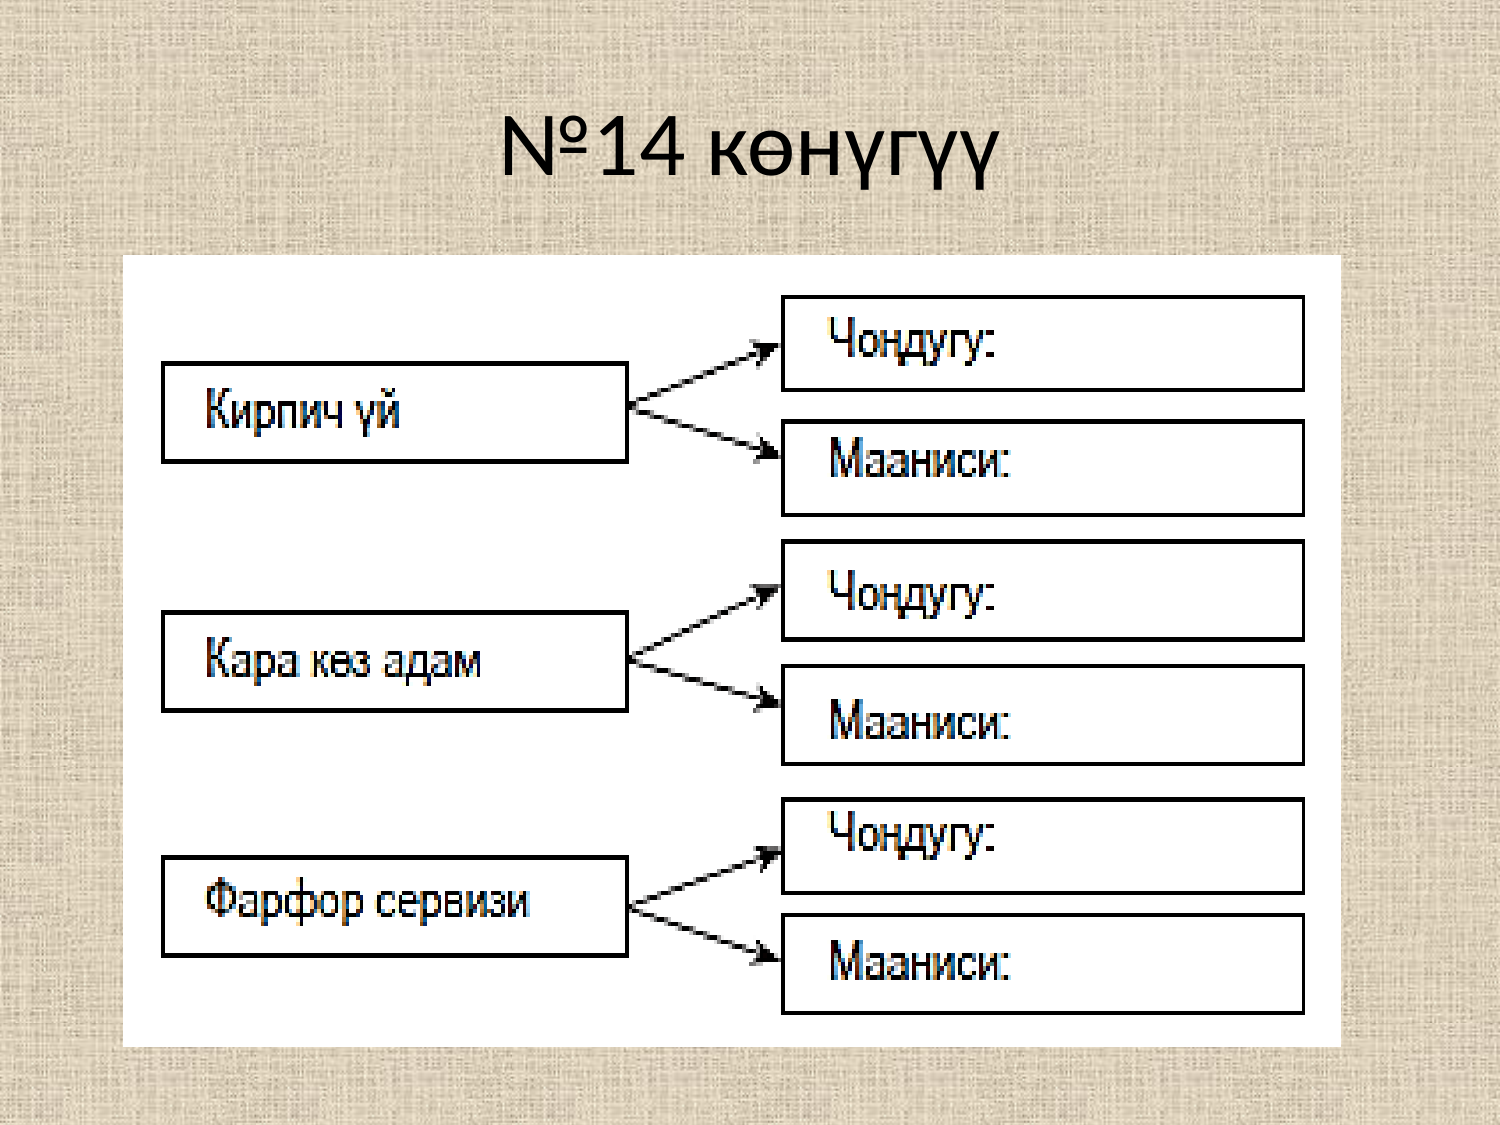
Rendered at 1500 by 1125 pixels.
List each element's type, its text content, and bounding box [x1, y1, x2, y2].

picture [0, 0, 1500, 1125]
title №14 көнүгүү [75, 45, 1425, 233]
